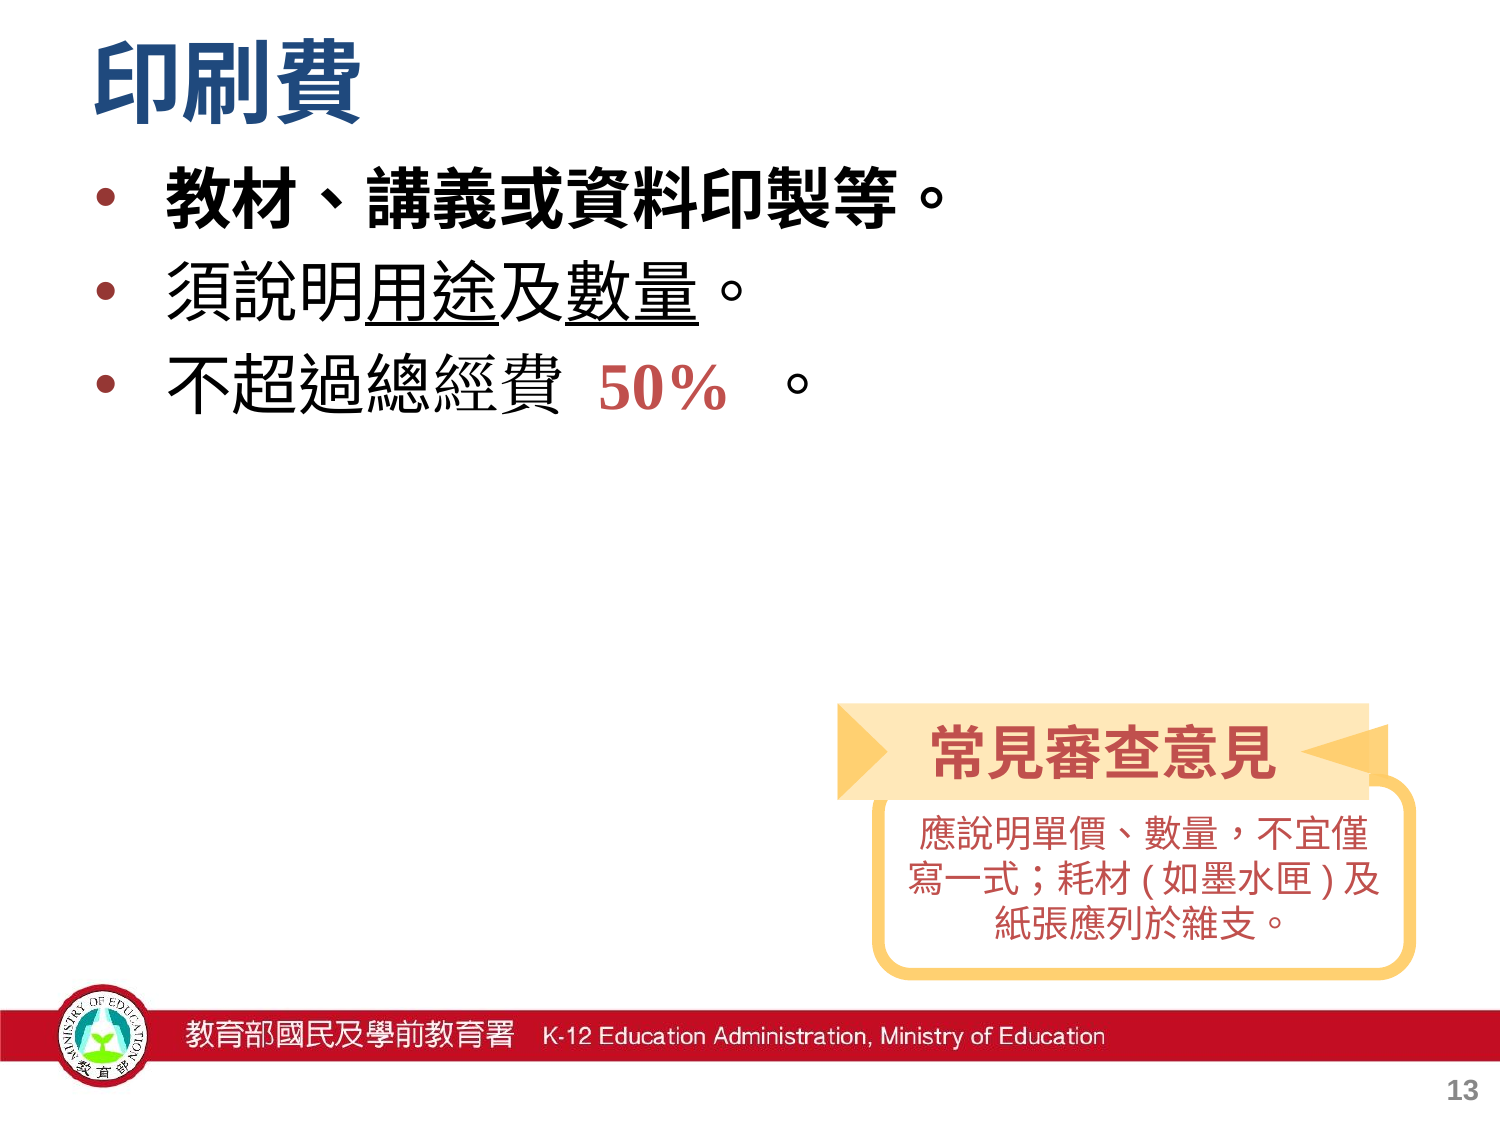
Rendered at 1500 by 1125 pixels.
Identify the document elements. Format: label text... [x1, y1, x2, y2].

picture [0, 0, 1500, 1125]
slide_number 12 [1144, 1058, 1495, 1119]
list 教材、講義或資料印製等。 須說明用途及數量。 不超過總經費 50% 。 [75, 149, 1425, 975]
title 印刷費 [75, 9, 1425, 149]
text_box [837, 703, 1370, 801]
text_box 應說明單價、數量，不宜僅寫一式；耗材(如墨水匣)及紙張應列於雜支。 [878, 780, 1410, 975]
